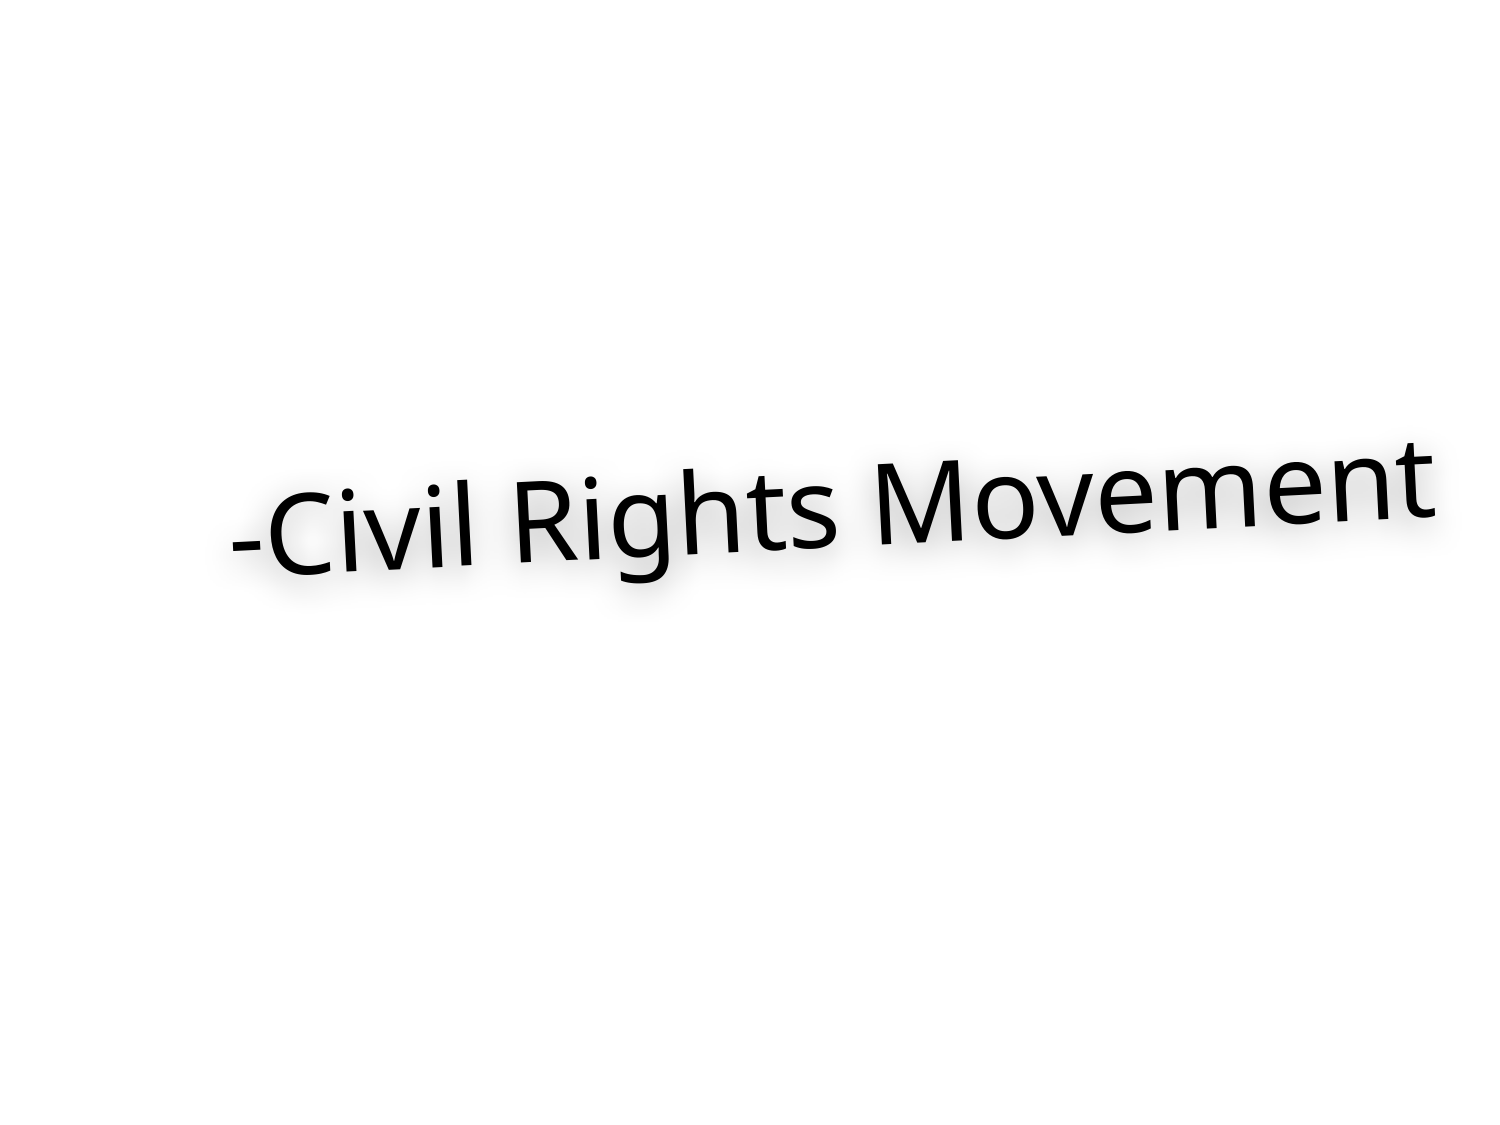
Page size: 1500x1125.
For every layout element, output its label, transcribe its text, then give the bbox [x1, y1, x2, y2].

text_box -Civil Rights Movement [209, 393, 1500, 609]
